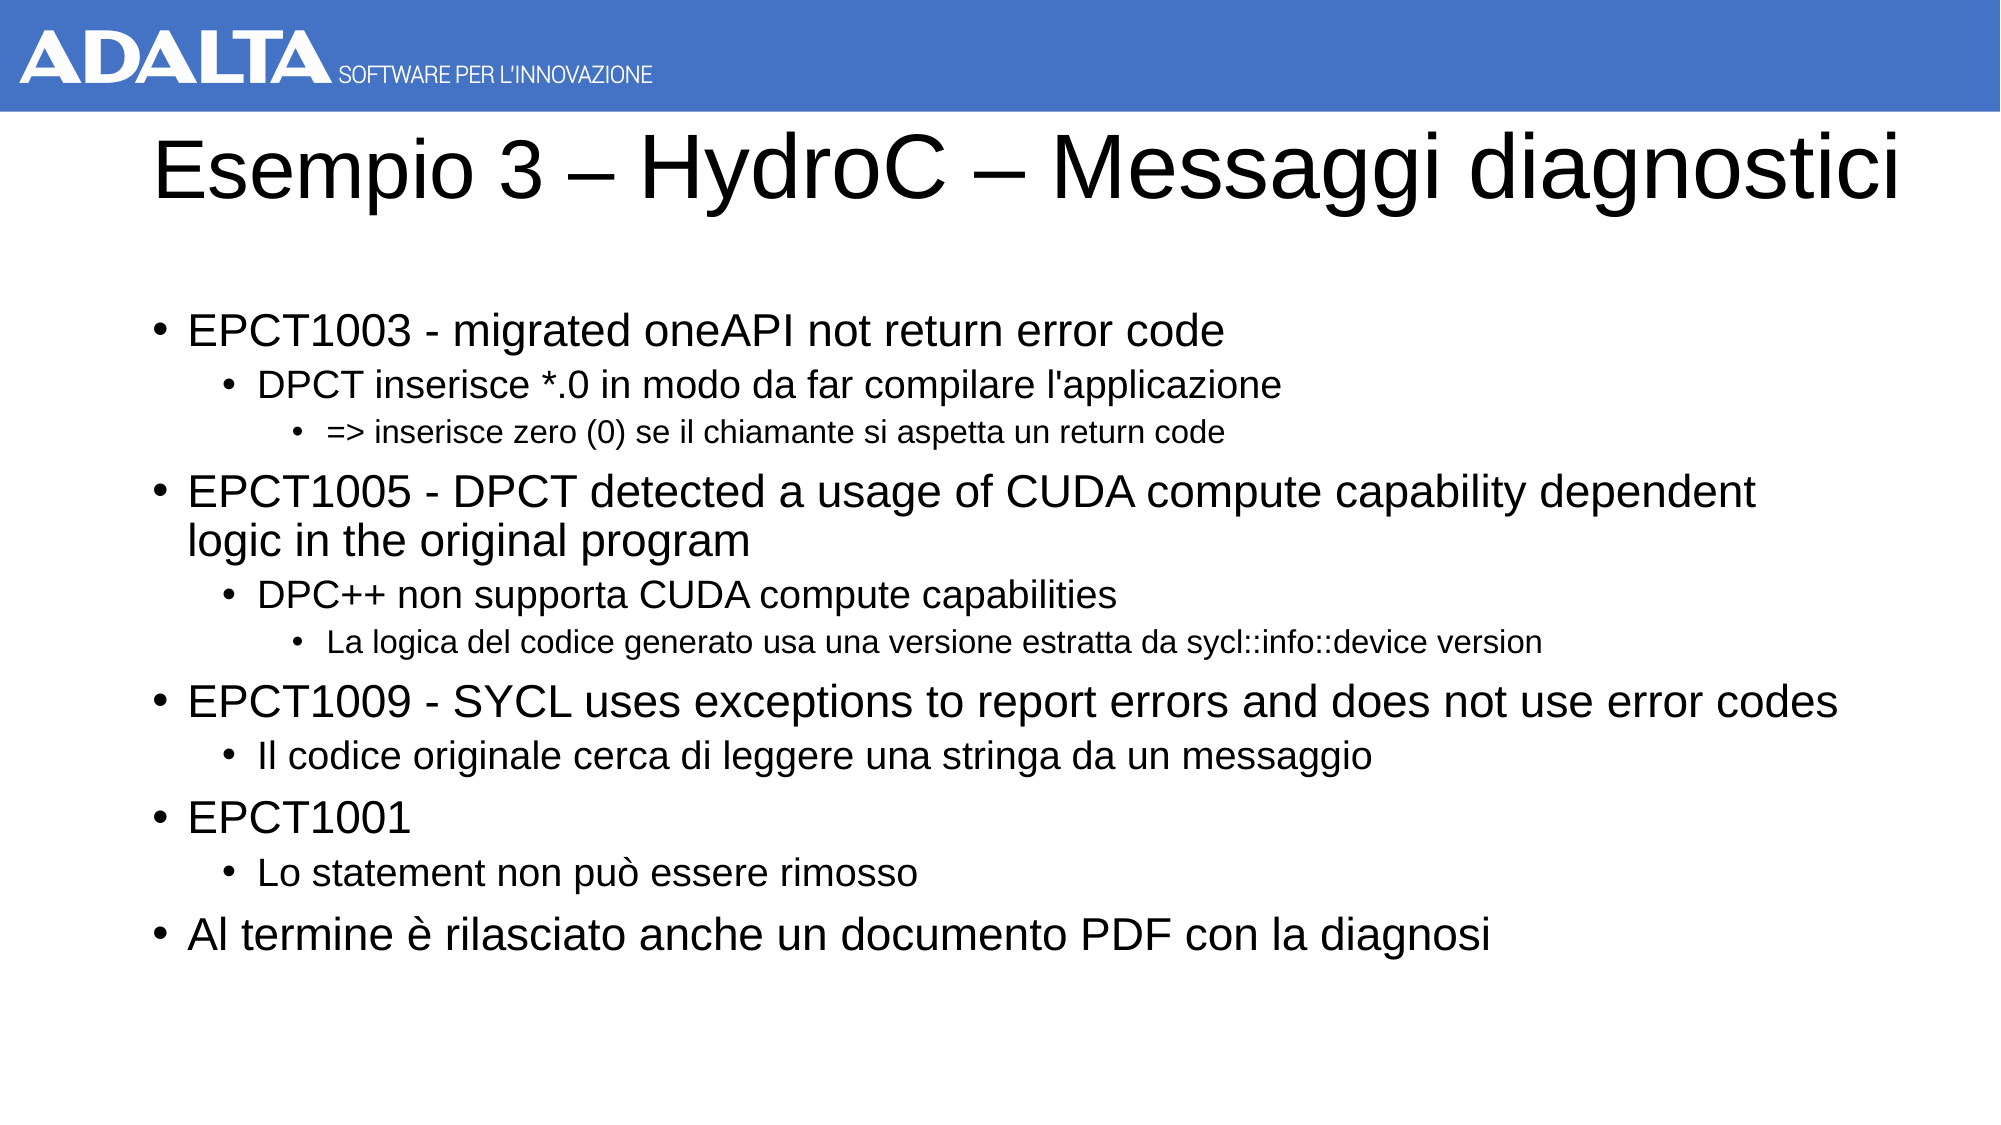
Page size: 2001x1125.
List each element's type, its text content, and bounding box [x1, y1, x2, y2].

picture [13, 23, 658, 88]
title Esempio 3 – HydroC – Messaggi diagnostici [137, 111, 1922, 278]
list EPCT1003 - migrated oneAPI not return error code DPCT inserisce *.0 in modo da far compilare l'applicazione => inserisce zero (0) se il chiamante si aspetta un return code EPCT1005 - DPCT detected a usage of CUDA compute capability dependent logic in the original program DPC++ non supporta CUDA compute capabilities La logica del codice generato usa una versione estratta da sycl::info::device version EPCT1009 - SYCL uses exceptions to report errors and does not use error codes Il codice originale cerca di leggere una stringa da un messaggio EPCT1001 Lo statement non può essere rimosso Al termine è rilasciato anche un documento PDF con la diagnosi [137, 299, 1863, 1014]
